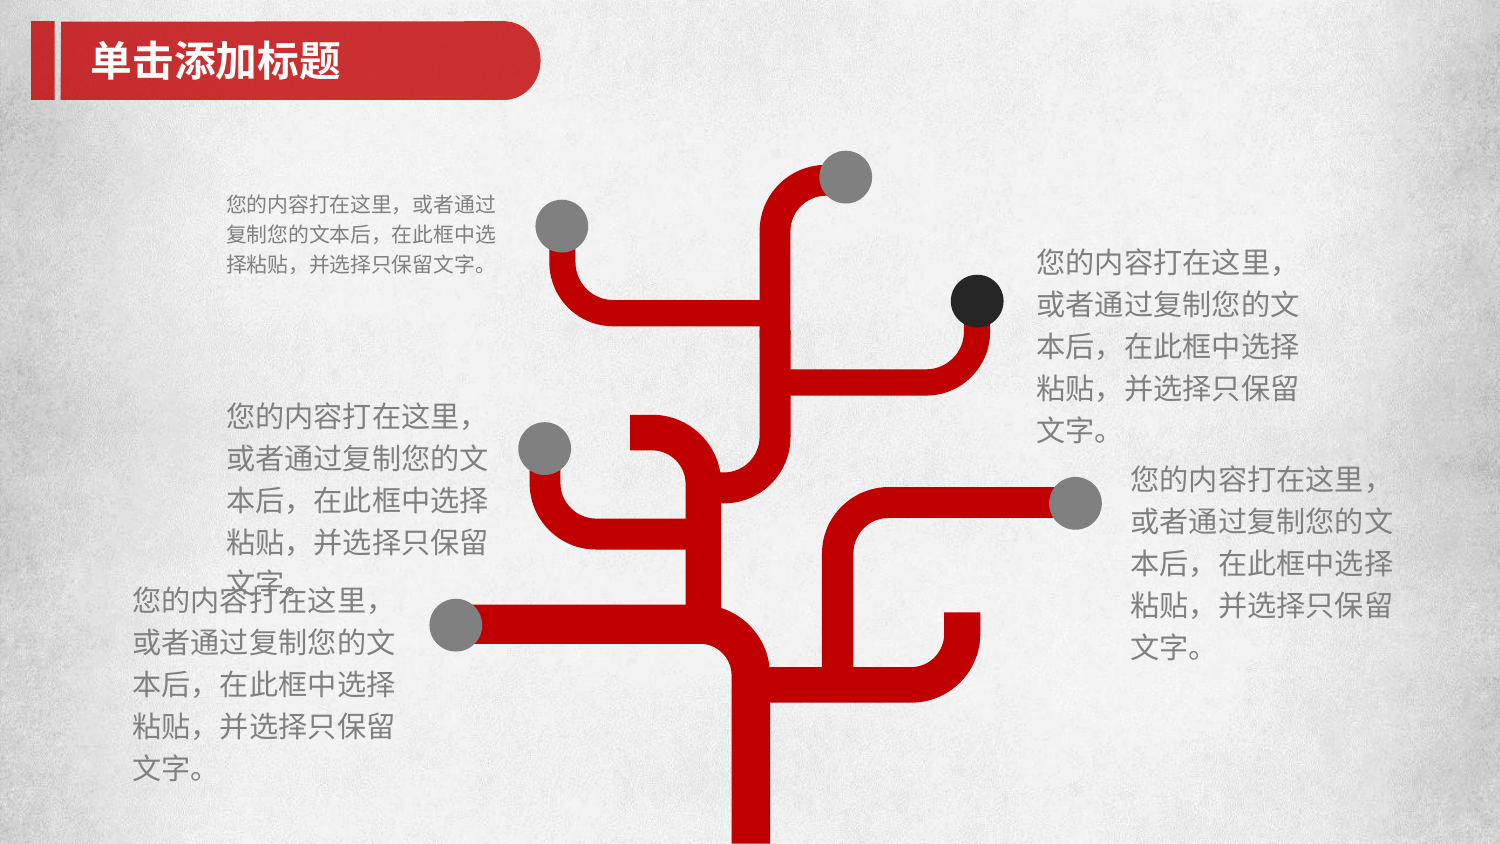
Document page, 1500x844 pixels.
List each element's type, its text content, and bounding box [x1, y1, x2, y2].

text_box [818, 149, 874, 205]
text_box 您的内容打在这里，或者通过复制您的文本后，在此框中选择粘贴，并选择只保留文字。 [121, 570, 420, 791]
text_box [534, 198, 590, 254]
text_box [791, 326, 991, 396]
text_box [1048, 475, 1103, 531]
picture [0, 0, 1500, 844]
text_box [949, 273, 1005, 329]
text_box [759, 165, 825, 338]
text_box [549, 251, 759, 327]
text_box 您的内容打在这里，或者通过复制您的文本后，在此框中选择粘贴，并选择只保留文字。 [1025, 231, 1319, 453]
text_box [59, 20, 529, 101]
text_box [477, 604, 771, 844]
text_box [517, 421, 573, 477]
text_box [821, 487, 1052, 692]
text_box [750, 612, 981, 703]
text_box [630, 414, 722, 626]
text_box [702, 338, 791, 504]
text_box 您的内容打在这里，或者通过复制您的文本后，在此框中选择粘贴，并选择只保留文字。 [1119, 448, 1406, 670]
text_box 您的内容打在这里，或者通过复制您的文本后，在此框中选择粘贴，并选择只保留文字。 [214, 385, 511, 607]
text_box 您的内容打在这里，或者通过复制您的文本后，在此框中选择粘贴，并选择只保留文字。 [214, 181, 525, 283]
text_box [30, 20, 56, 101]
text_box [428, 607, 484, 653]
text_box 单击添加标题 [79, 29, 547, 91]
text_box [529, 472, 703, 550]
